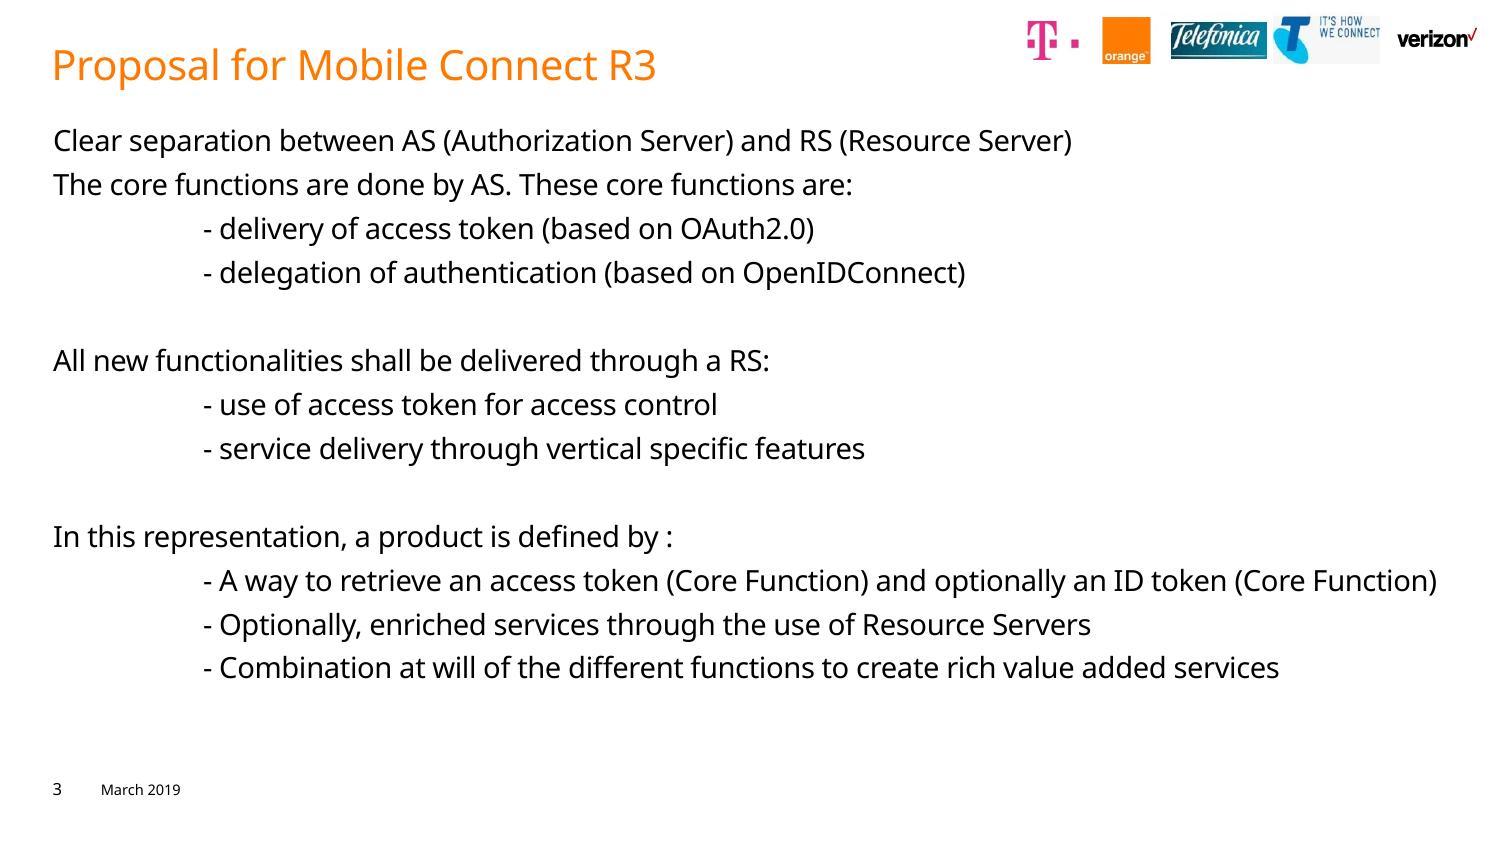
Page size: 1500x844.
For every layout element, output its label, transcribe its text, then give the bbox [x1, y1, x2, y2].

picture [1273, 12, 1380, 43]
title Proposal for Mobile Connect R3 [51, 43, 1449, 115]
picture [1026, 12, 1267, 43]
picture [1385, 8, 1490, 72]
list Clear separation between AS (Authorization Server) and RS (Resource Server) The core functions are done by AS. These core functions are: - delivery of access token (based on OAuth2.0) - delegation of authentication (based on OpenIDConnect) All new functionalities shall be delivered through a RS: - use of access token for access control - service delivery through vertical specific features In this representation, a product is defined by : - A way to retrieve an access token (Core Function) and optionally an ID token (Core Function) - Optionally, enriched services through the use of Resource Servers - Combination at will of the different functions to create rich value added services [53, 126, 1483, 753]
